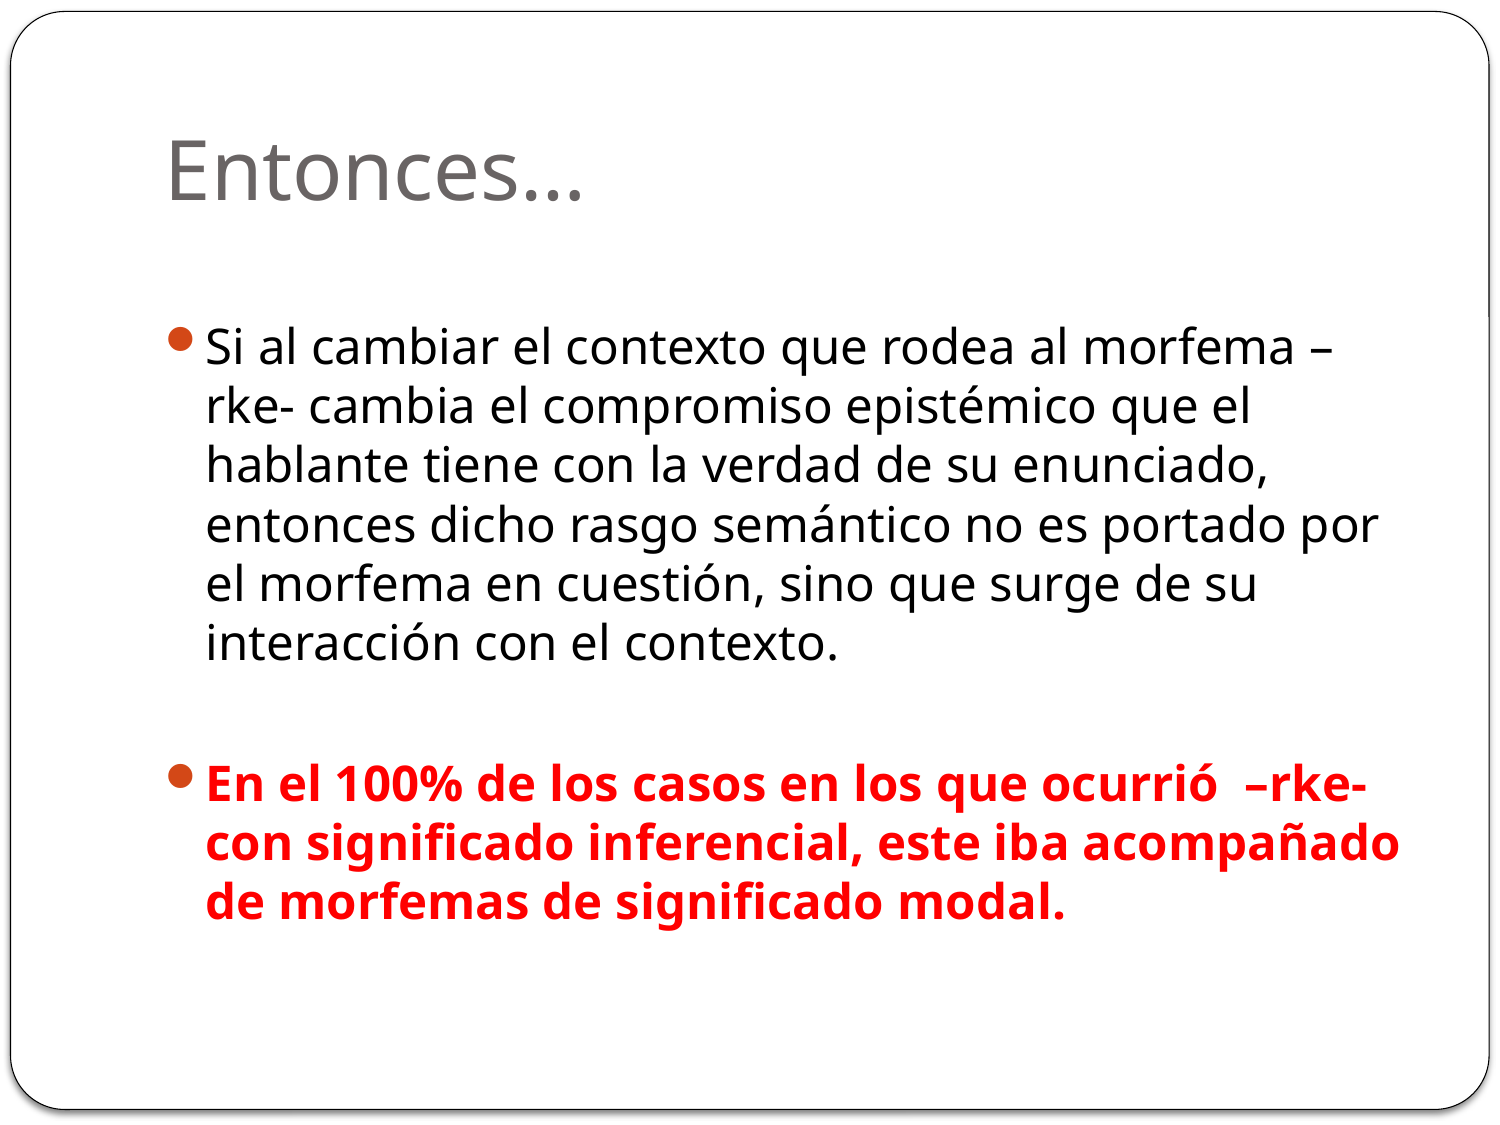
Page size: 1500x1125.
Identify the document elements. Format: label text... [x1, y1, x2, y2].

title Entonces… [150, 45, 1425, 233]
list Si al cambiar el contexto que rodea al morfema –rke- cambia el compromiso epistémico que el hablante tiene con la verdad de su enunciado, entonces dicho rasgo semántico no es portado por el morfema en cuestión, sino que surge de su interacción con el contexto. En el 100% de los casos en los que ocurrió –rke- con significado inferencial, este iba acompañado de morfemas de significado modal. [150, 237, 1425, 988]
